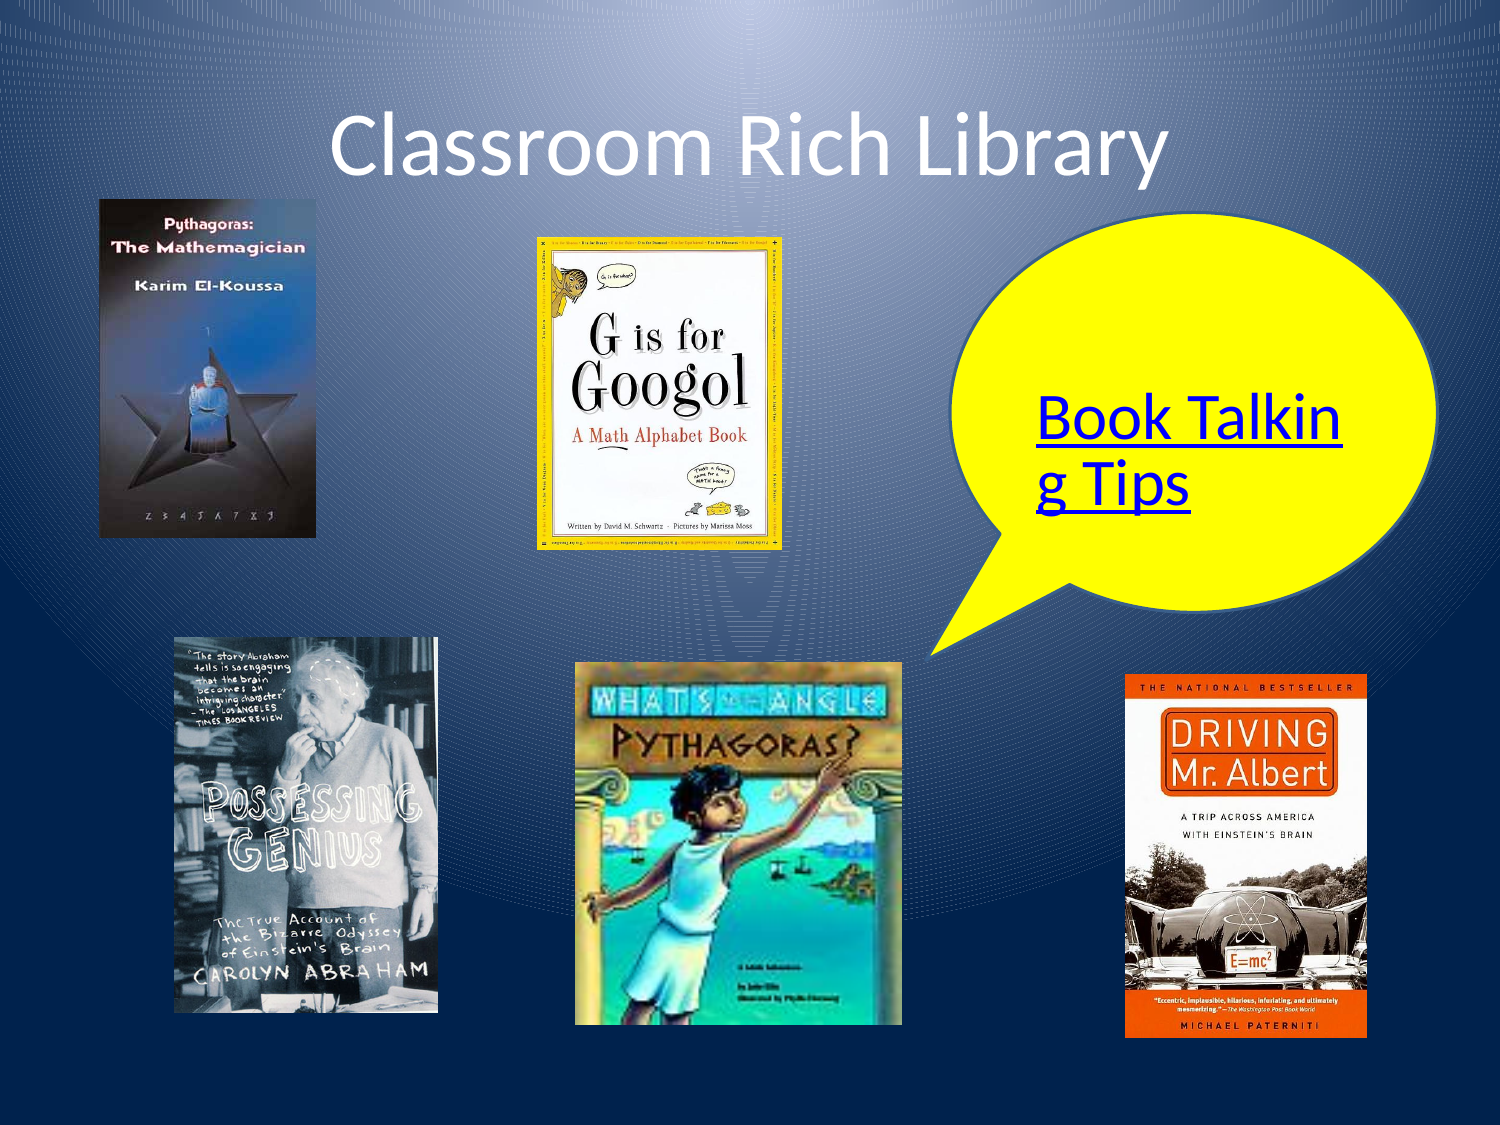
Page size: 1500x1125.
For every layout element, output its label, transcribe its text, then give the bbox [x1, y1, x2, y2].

picture [574, 662, 902, 1026]
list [174, 637, 438, 1013]
title Classroom Rich Library [75, 45, 1425, 233]
picture [99, 199, 316, 538]
picture [537, 237, 782, 551]
text_box Book Talking Tips [924, 210, 1440, 662]
picture [1124, 674, 1367, 1038]
